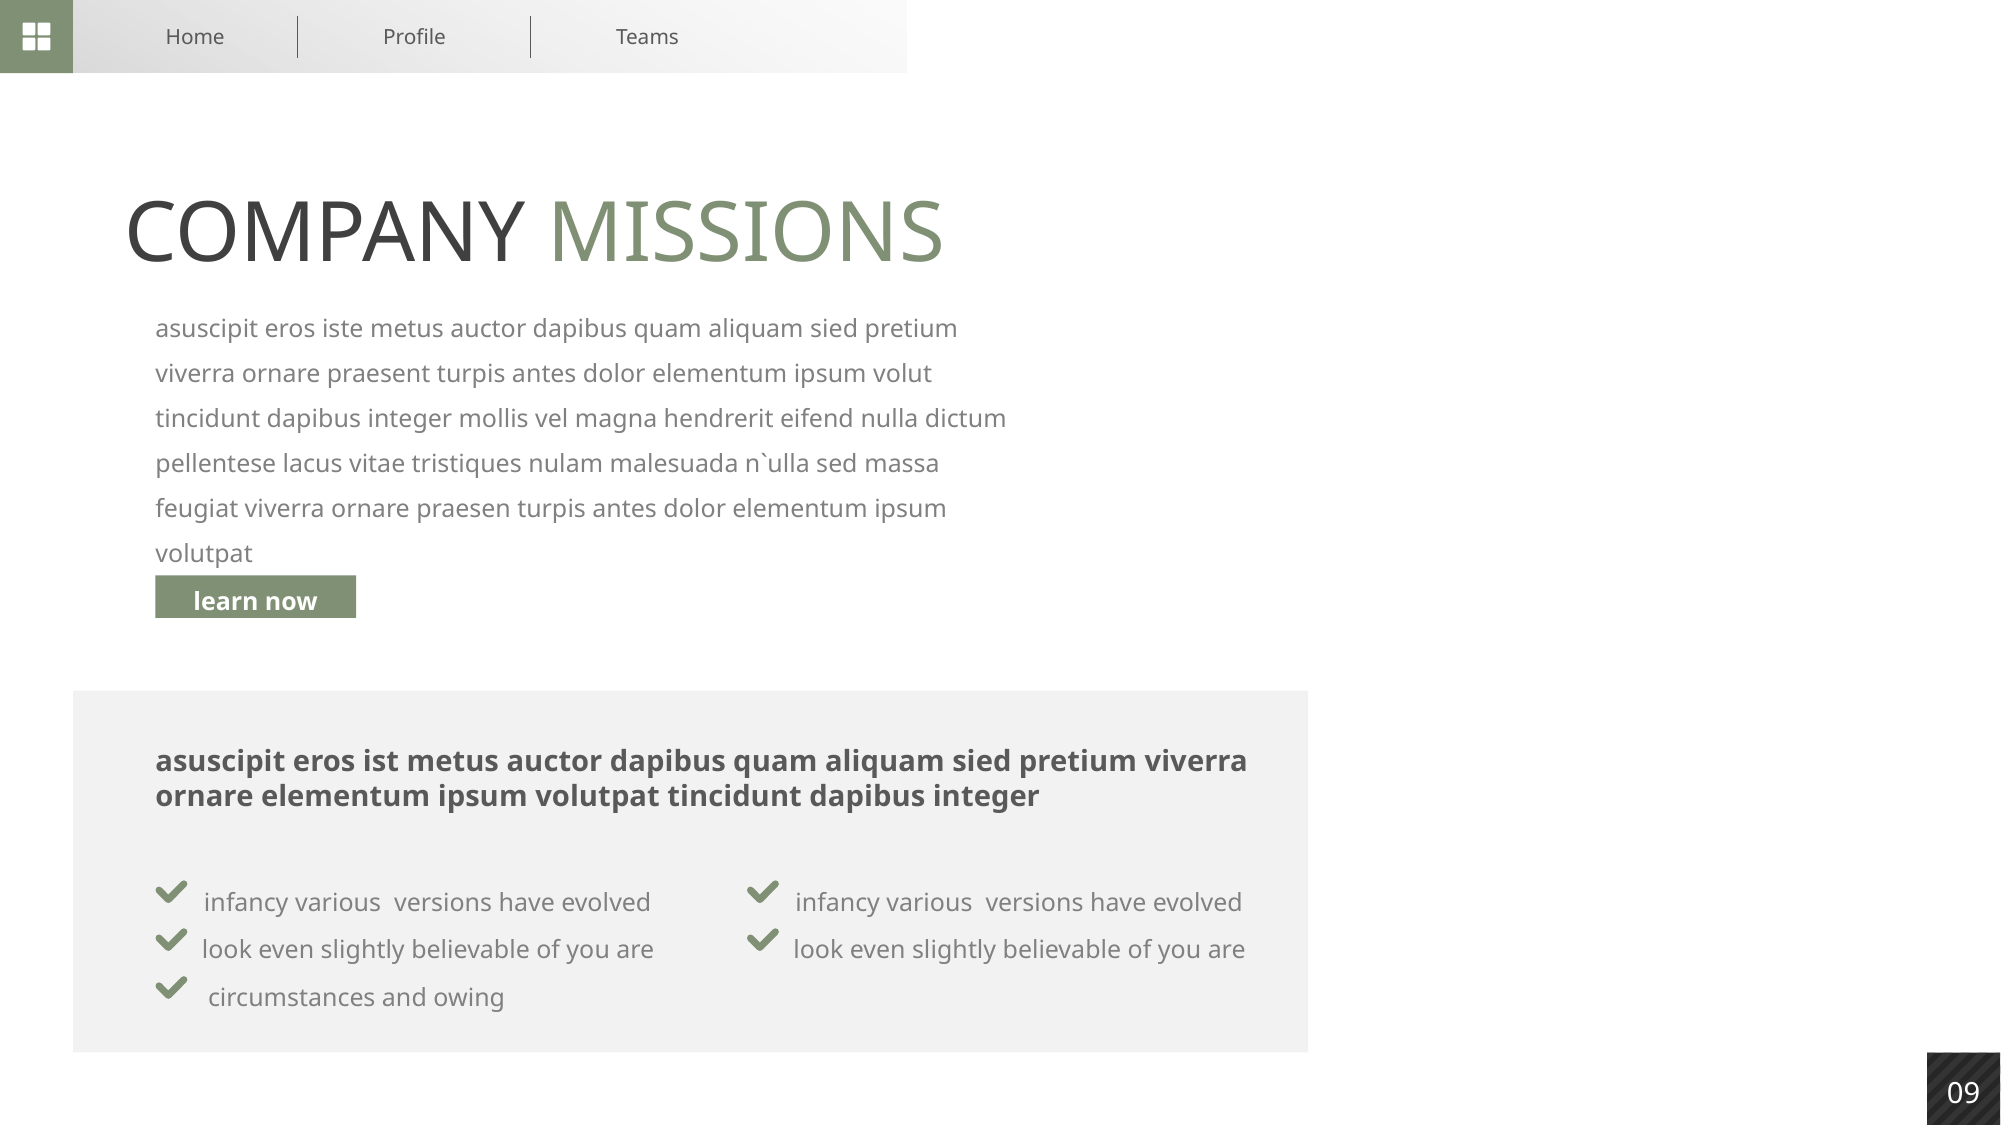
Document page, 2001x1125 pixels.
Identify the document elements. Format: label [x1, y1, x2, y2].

text_box [0, 0, 2001, 1125]
